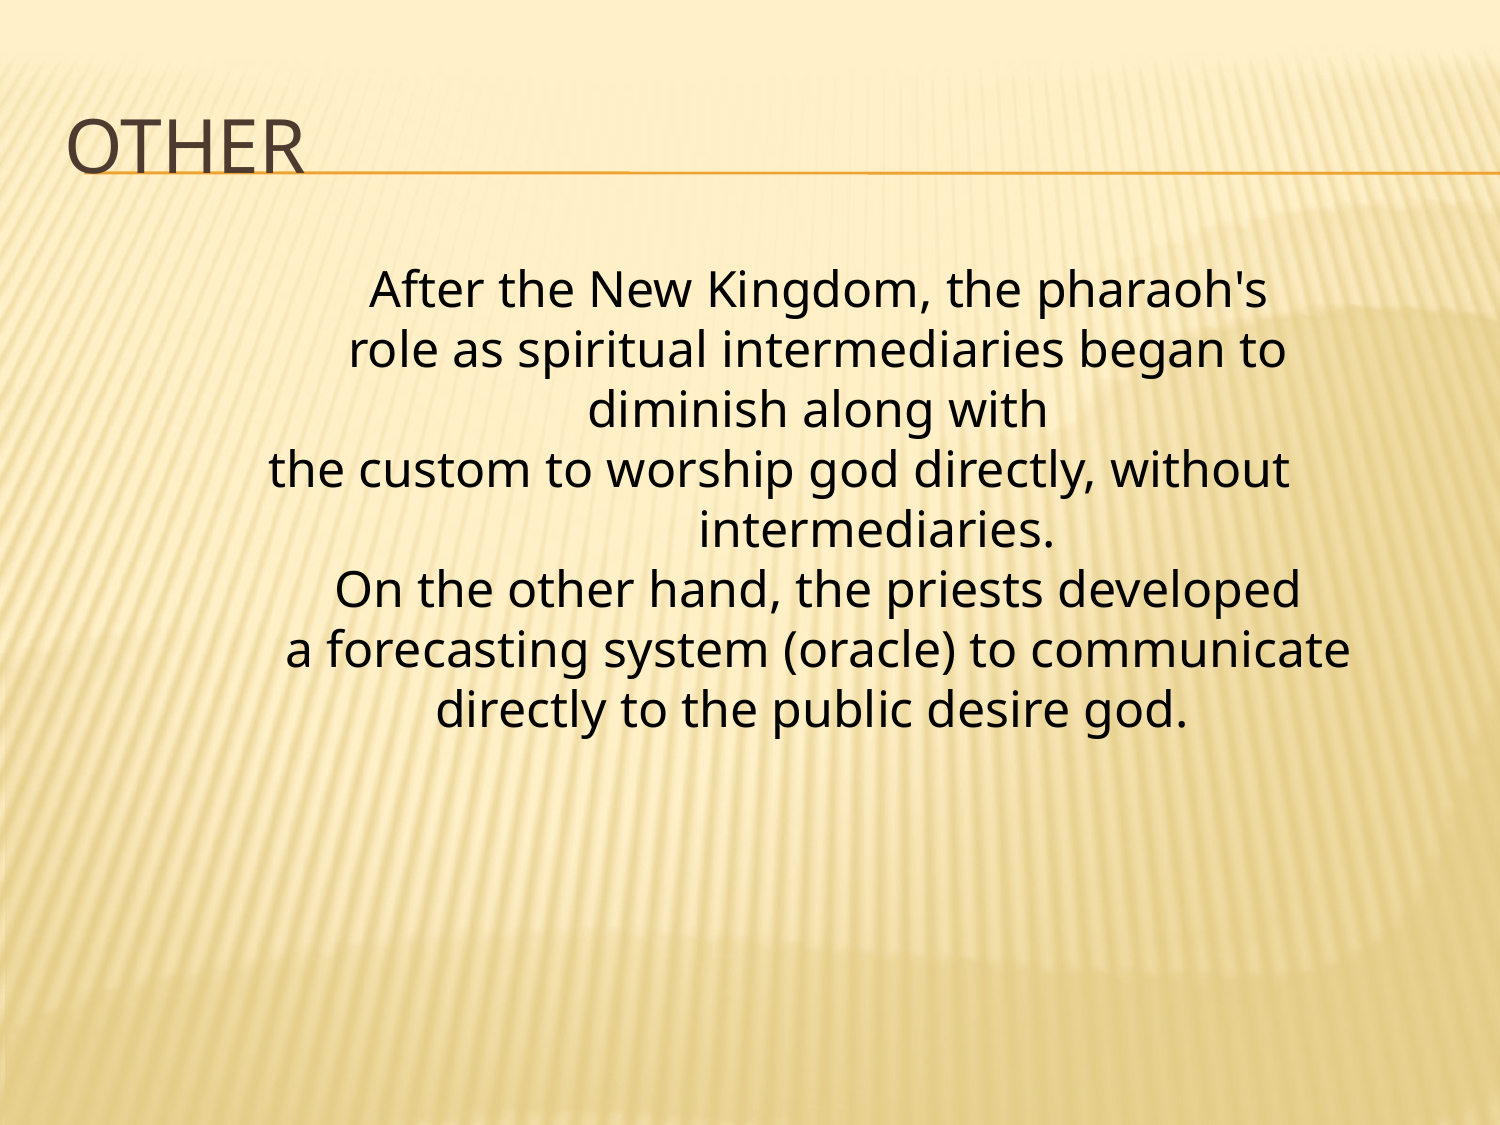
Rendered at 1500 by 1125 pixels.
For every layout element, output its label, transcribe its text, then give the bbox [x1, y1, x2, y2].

text_box After the New Kingdom, the pharaoh's role as spiritual intermediaries began to diminish along with the custom to worship god directly, without intermediaries. On the other hand, the priests developed a forecasting system (oracle) to communicate directly to the public desire god. [249, 249, 1388, 745]
title OTHER [49, 75, 1475, 213]
